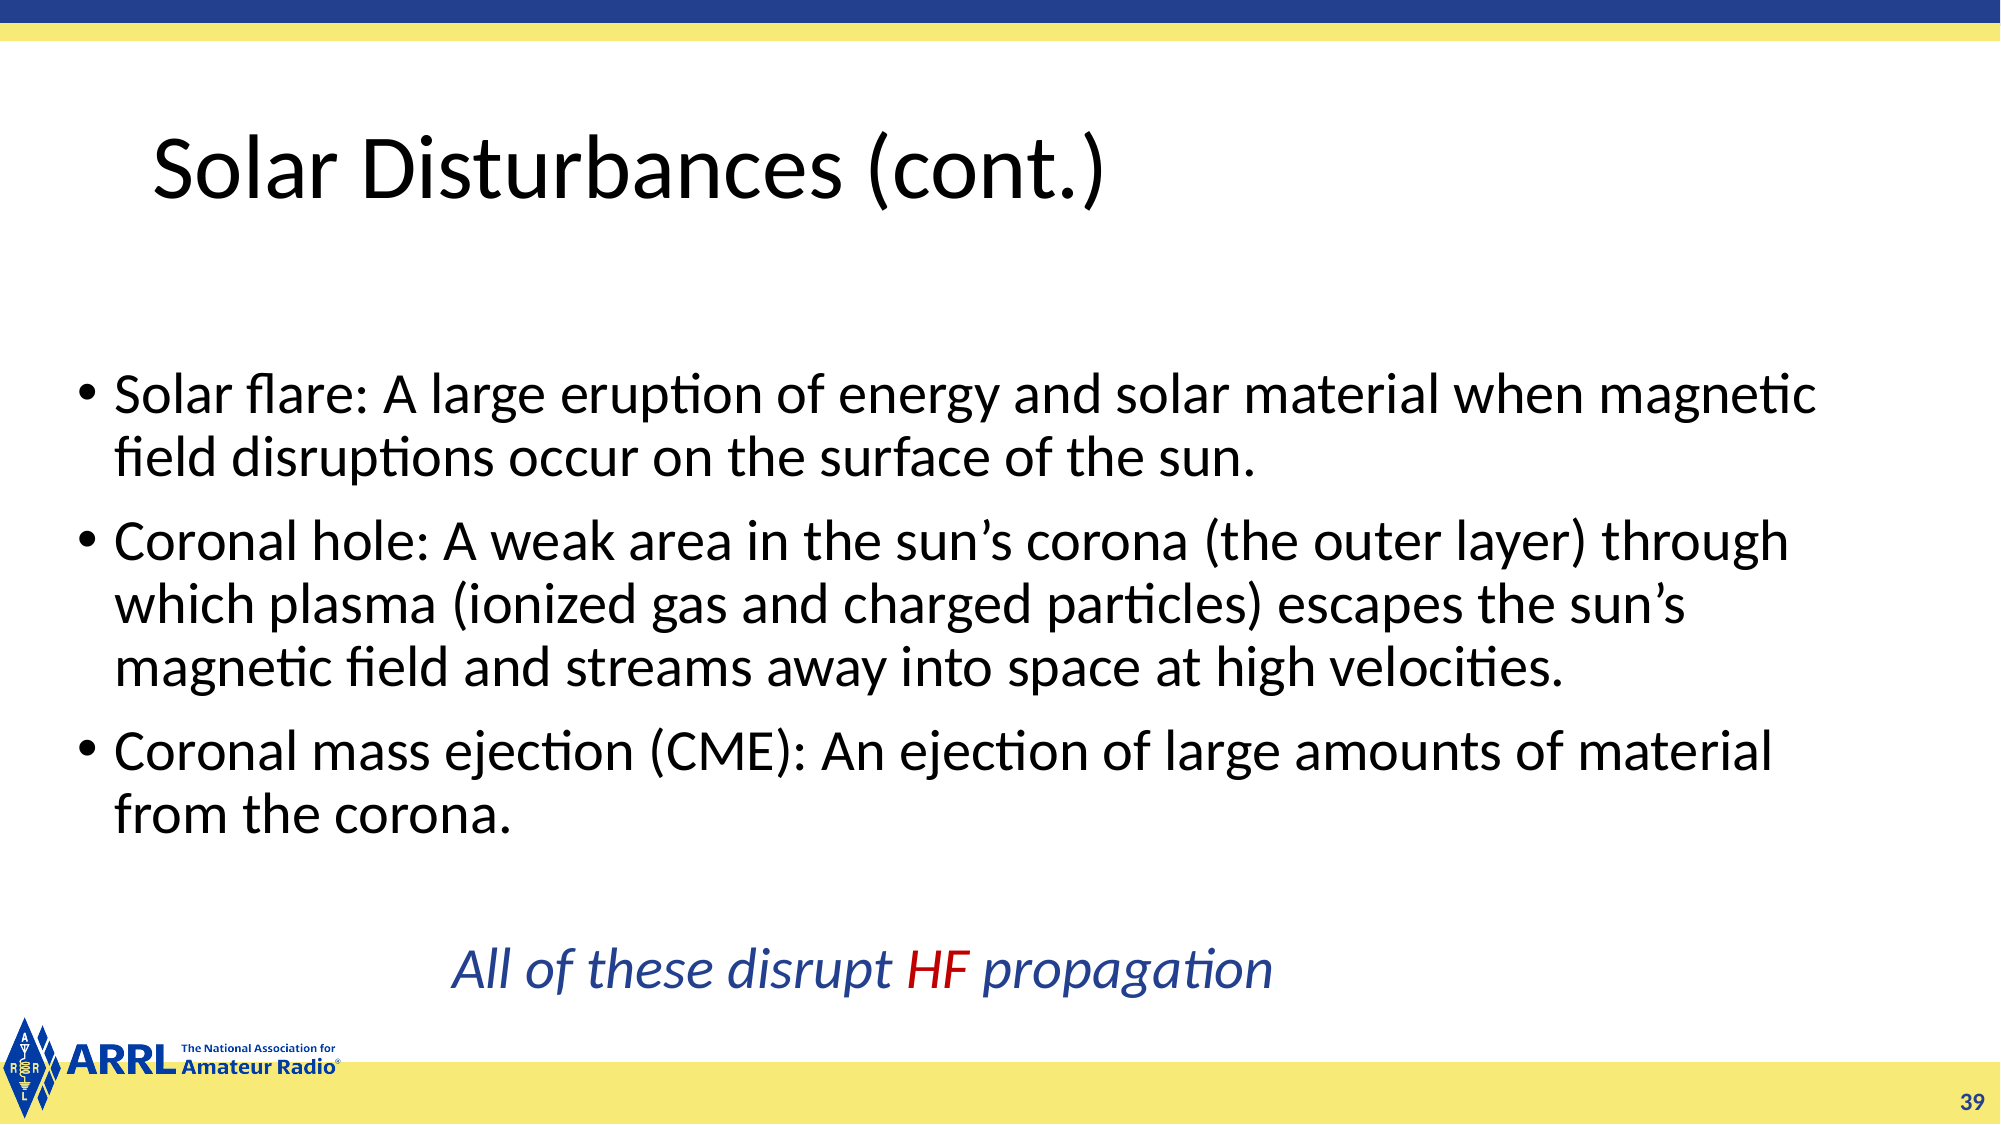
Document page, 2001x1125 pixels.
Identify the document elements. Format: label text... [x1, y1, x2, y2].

picture [1, 1015, 342, 1121]
title Solar Disturbances (cont.) [137, 59, 1863, 278]
text_box All of these disrupt HF propagation [437, 923, 1700, 1008]
list Solar flare: A large eruption of energy and solar material when magnetic field disruptions occur on the surface of the sun. Coronal hole: A weak area in the sun’s corona (the outer layer) through which plasma (ionized gas and charged particles) escapes the sun’s magnetic field and streams away into space at high velocities. Coronal mass ejection (CME): An ejection of large amounts of material from the corona. [62, 355, 1900, 888]
